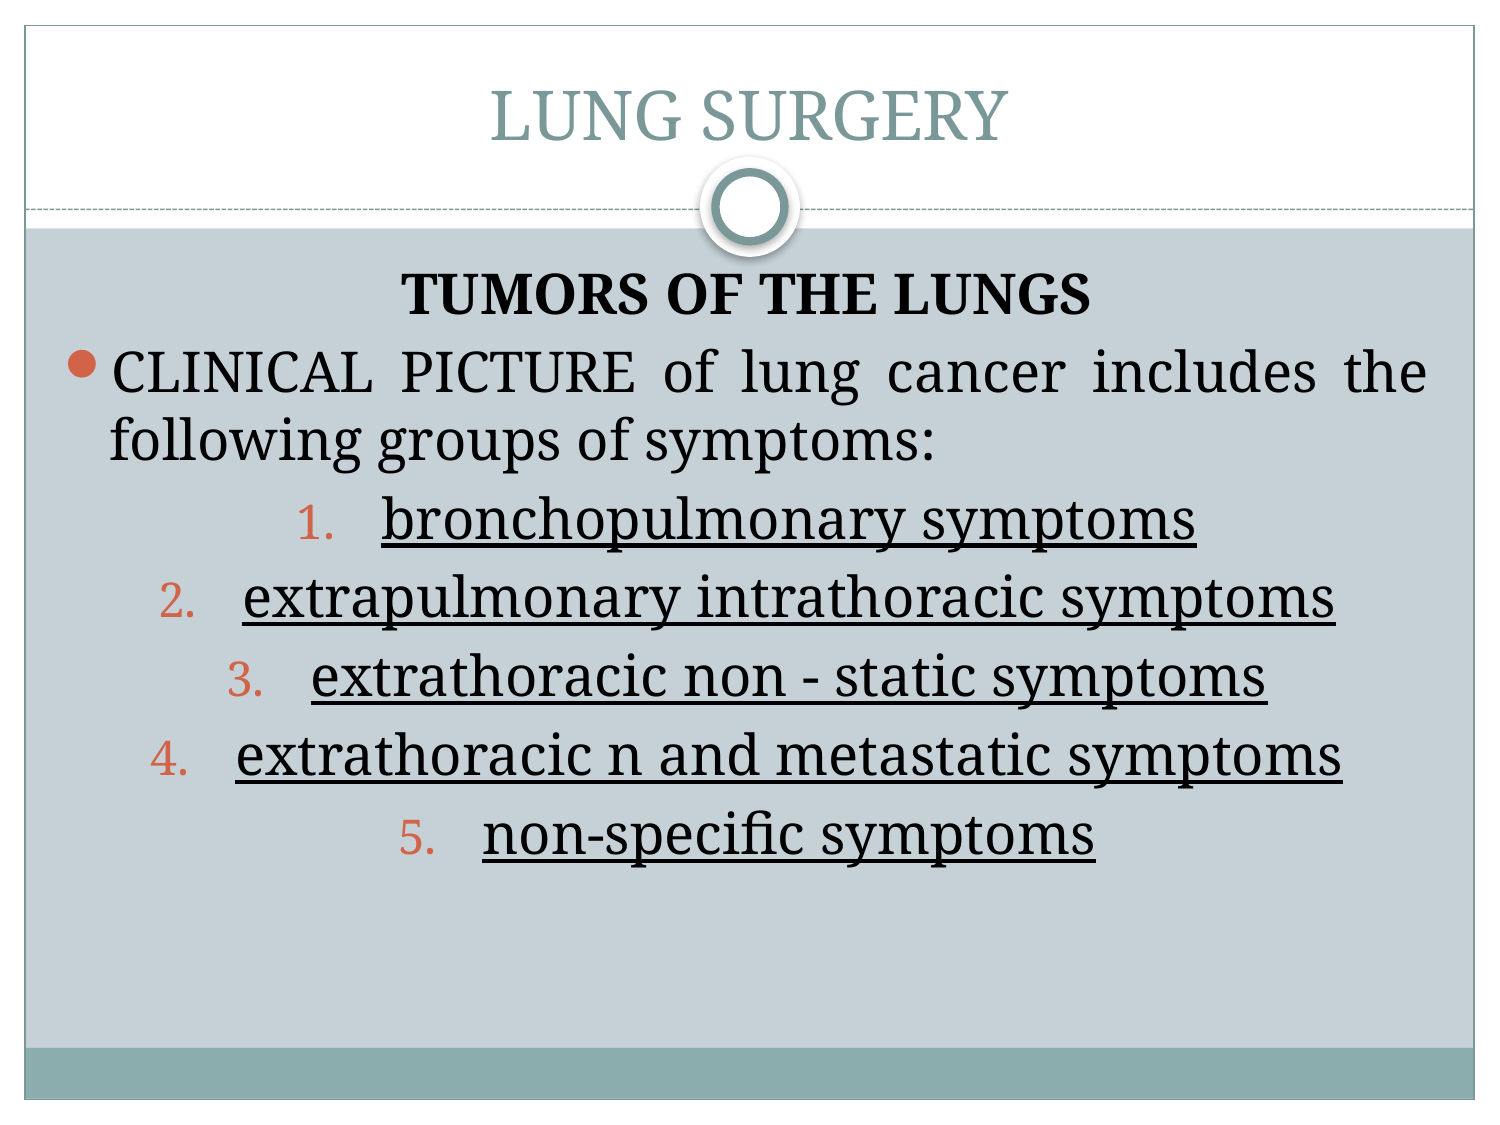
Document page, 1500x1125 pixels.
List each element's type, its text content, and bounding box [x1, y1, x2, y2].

title LUNG SURGERY [49, 37, 1450, 162]
list TUMORS OF THE LUNGS CLINICAL PICTURE of lung cancer includes the following groups of symptoms: bronchopulmonary symptoms extrapulmonary intrathoracic symptoms extrathoracic non - static symptoms extrathoracic n and metastatic symptoms non-specific symptoms [49, 250, 1445, 1001]
